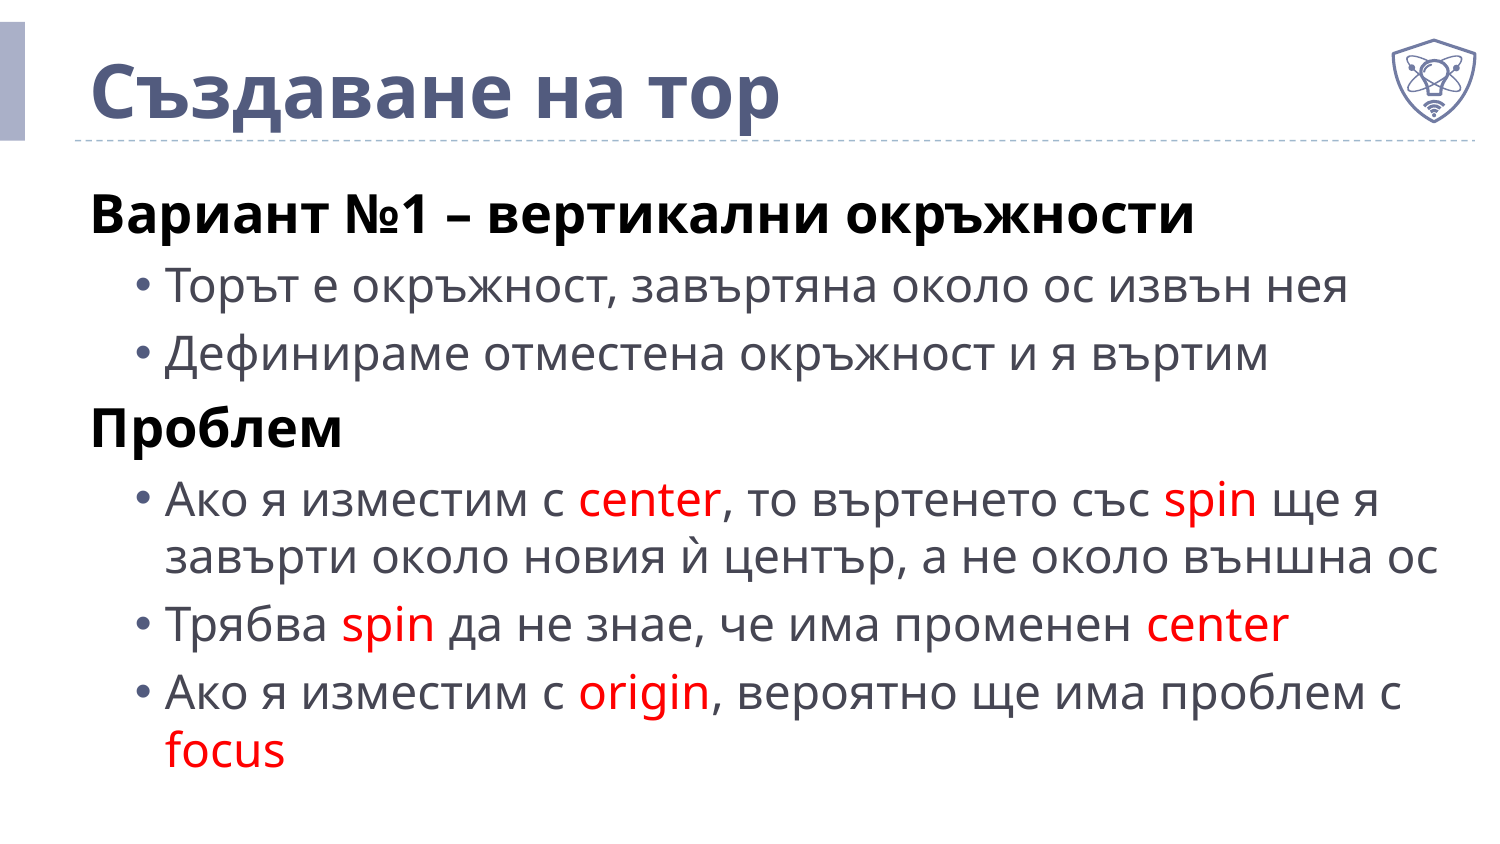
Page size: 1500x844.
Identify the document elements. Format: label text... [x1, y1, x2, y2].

title Създаване на тор [75, 18, 1475, 141]
list Вариант №1 – вертикални окръжности Торът е окръжност, завъртяна около ос извън нея Дефинираме отместена окръжност и я въртим Проблем Ако я изместим с center, то въртенето със spin ще я завърти около новия ѝ център, а не около външна ос Трябва spin да не знае, че има променен center Ако я изместим с origin, вероятно ще има проблем с focus [75, 171, 1475, 835]
